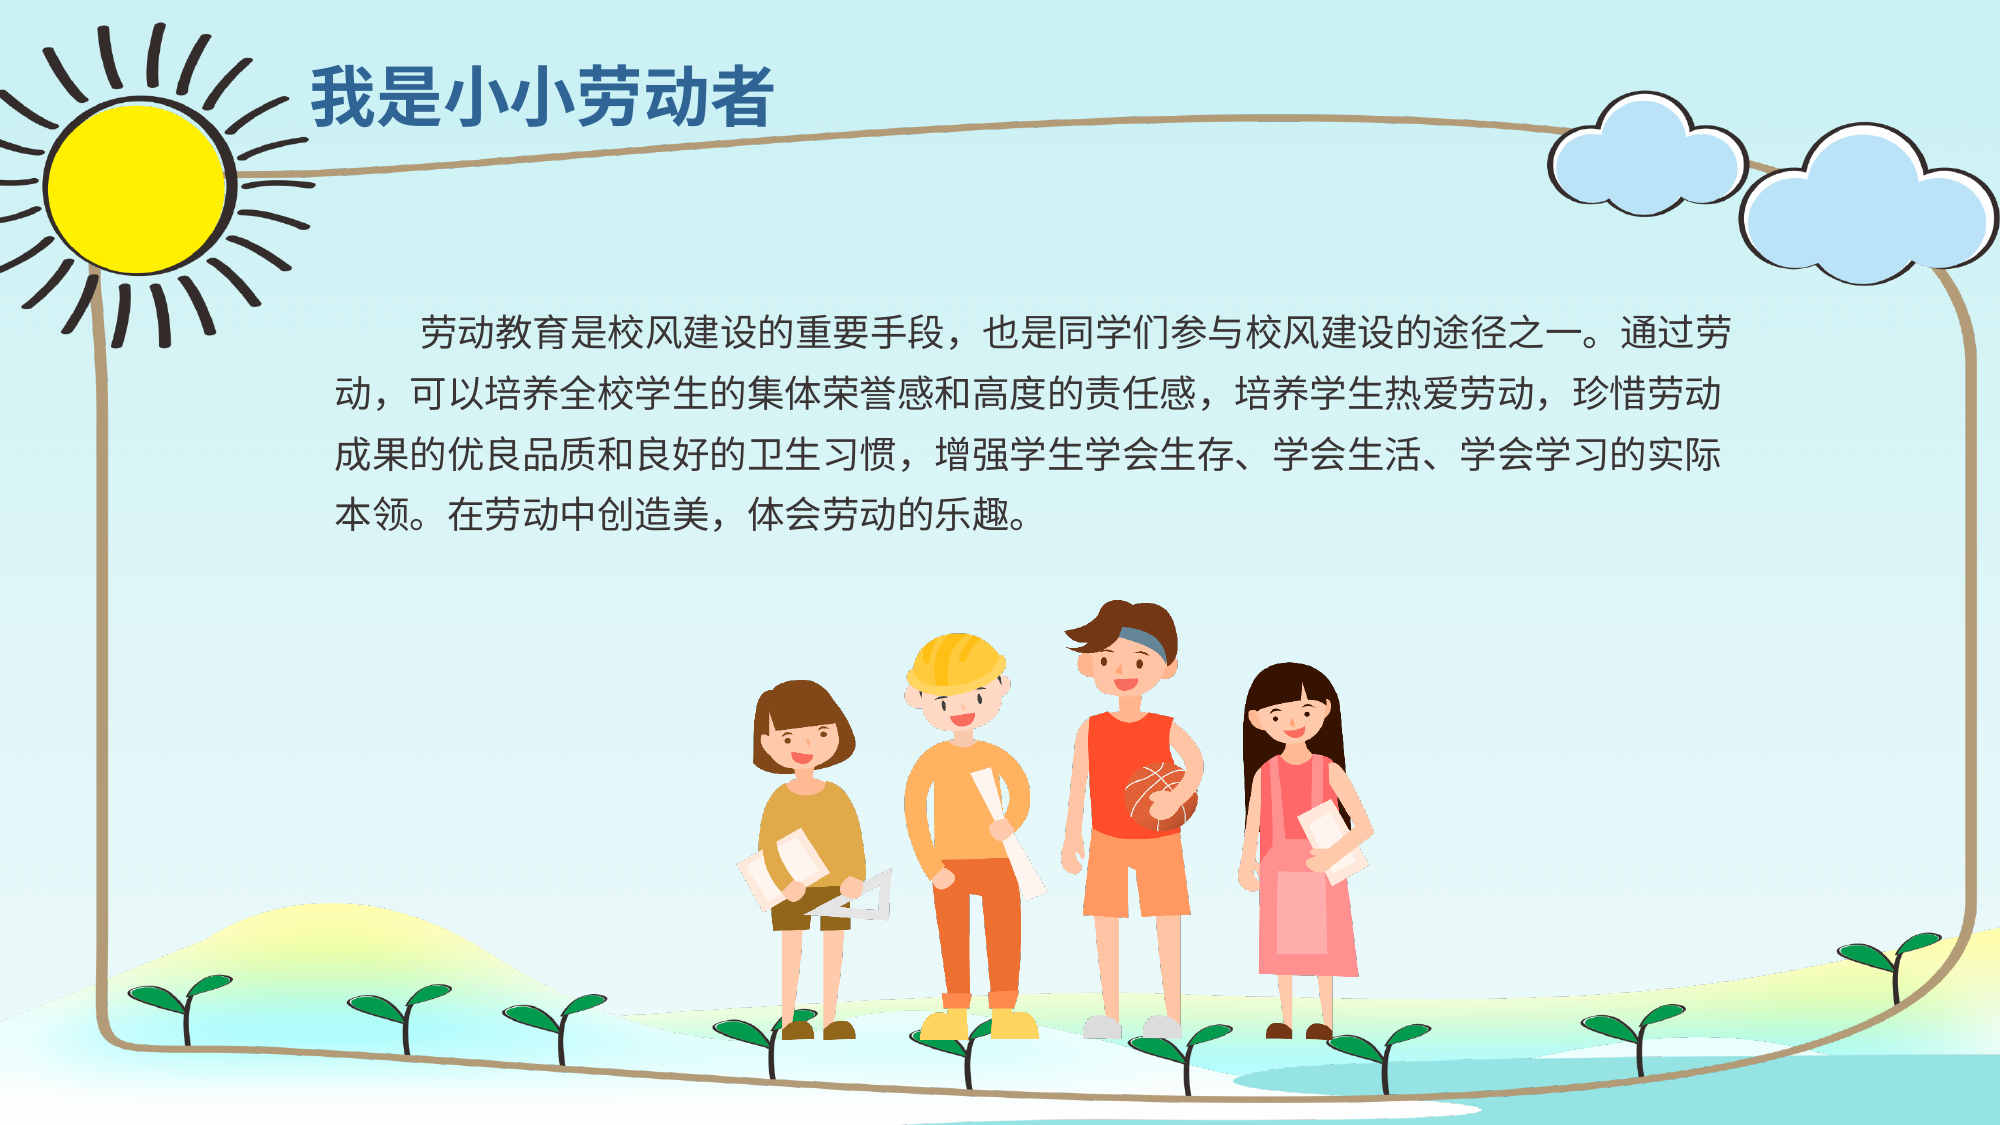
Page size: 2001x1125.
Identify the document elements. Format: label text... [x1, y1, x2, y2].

text_box 我是小小劳动者 [263, 47, 1000, 142]
text_box 劳动教育是校风建设的重要手段，也是同学们参与校风建设的途径之一。通过劳动，可以培养全校学生的集体荣誉感和高度的责任感，培养学生热爱劳动，珍惜劳动成果的优良品质和良好的卫生习惯，增强学生学会生存、学会生活、学会学习的实际本领。在劳动中创造美，体会劳动的乐趣。 [319, 286, 1772, 839]
picture [0, 0, 2000, 1125]
